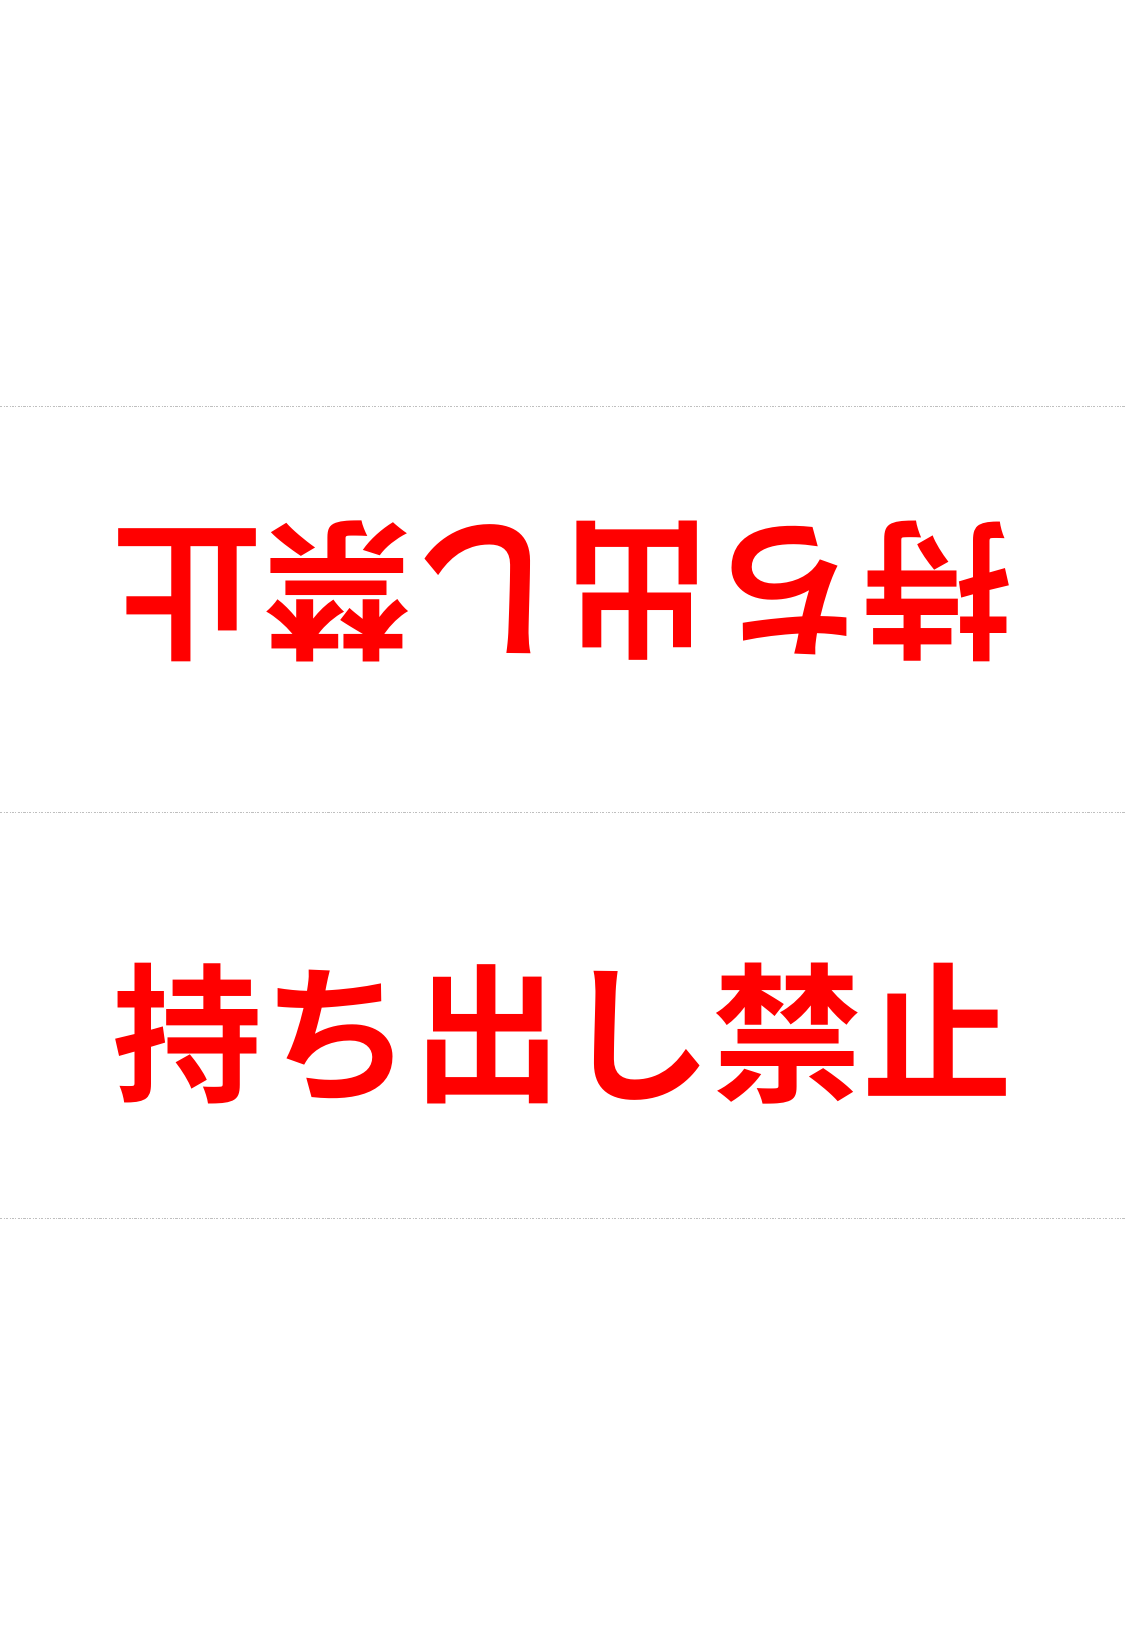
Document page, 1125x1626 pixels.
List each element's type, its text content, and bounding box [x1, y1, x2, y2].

text_box 持ち出し禁止 [97, 496, 1028, 692]
text_box 持ち出し禁止 [97, 933, 1028, 1129]
